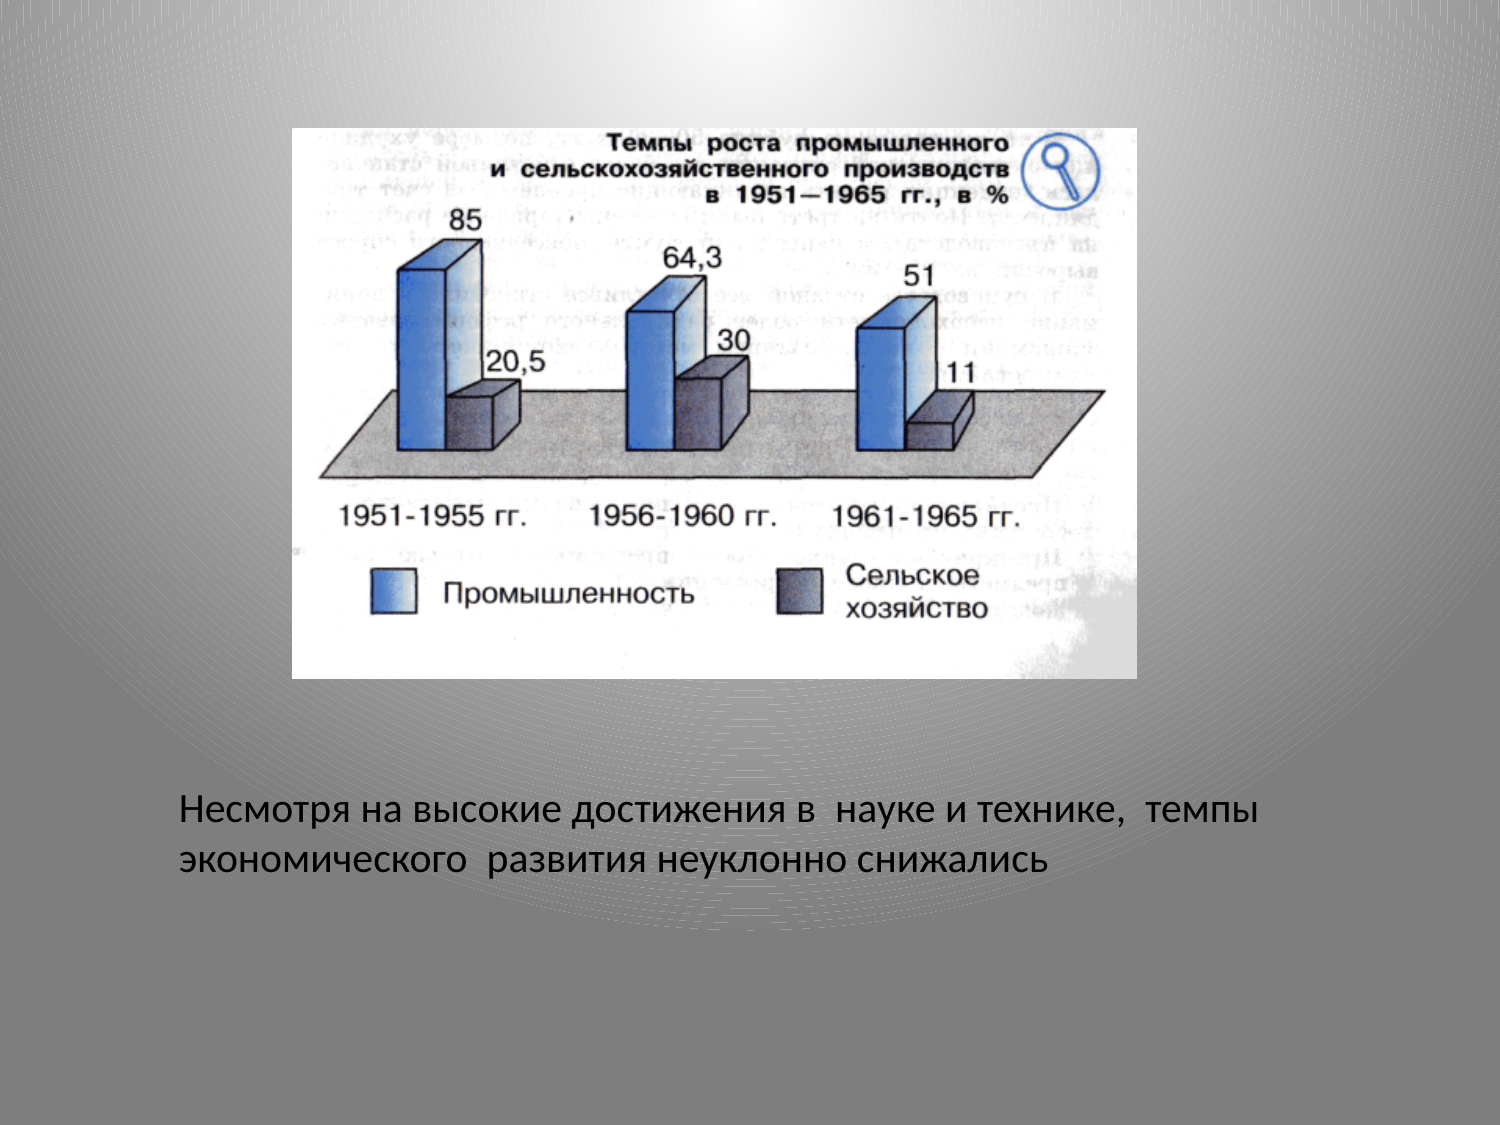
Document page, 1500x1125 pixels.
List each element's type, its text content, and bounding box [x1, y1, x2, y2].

picture [292, 128, 1137, 680]
text_box Несмотря на высокие достижения в науке и технике, темпы экономического развития неуклонно снижались [163, 773, 1348, 889]
